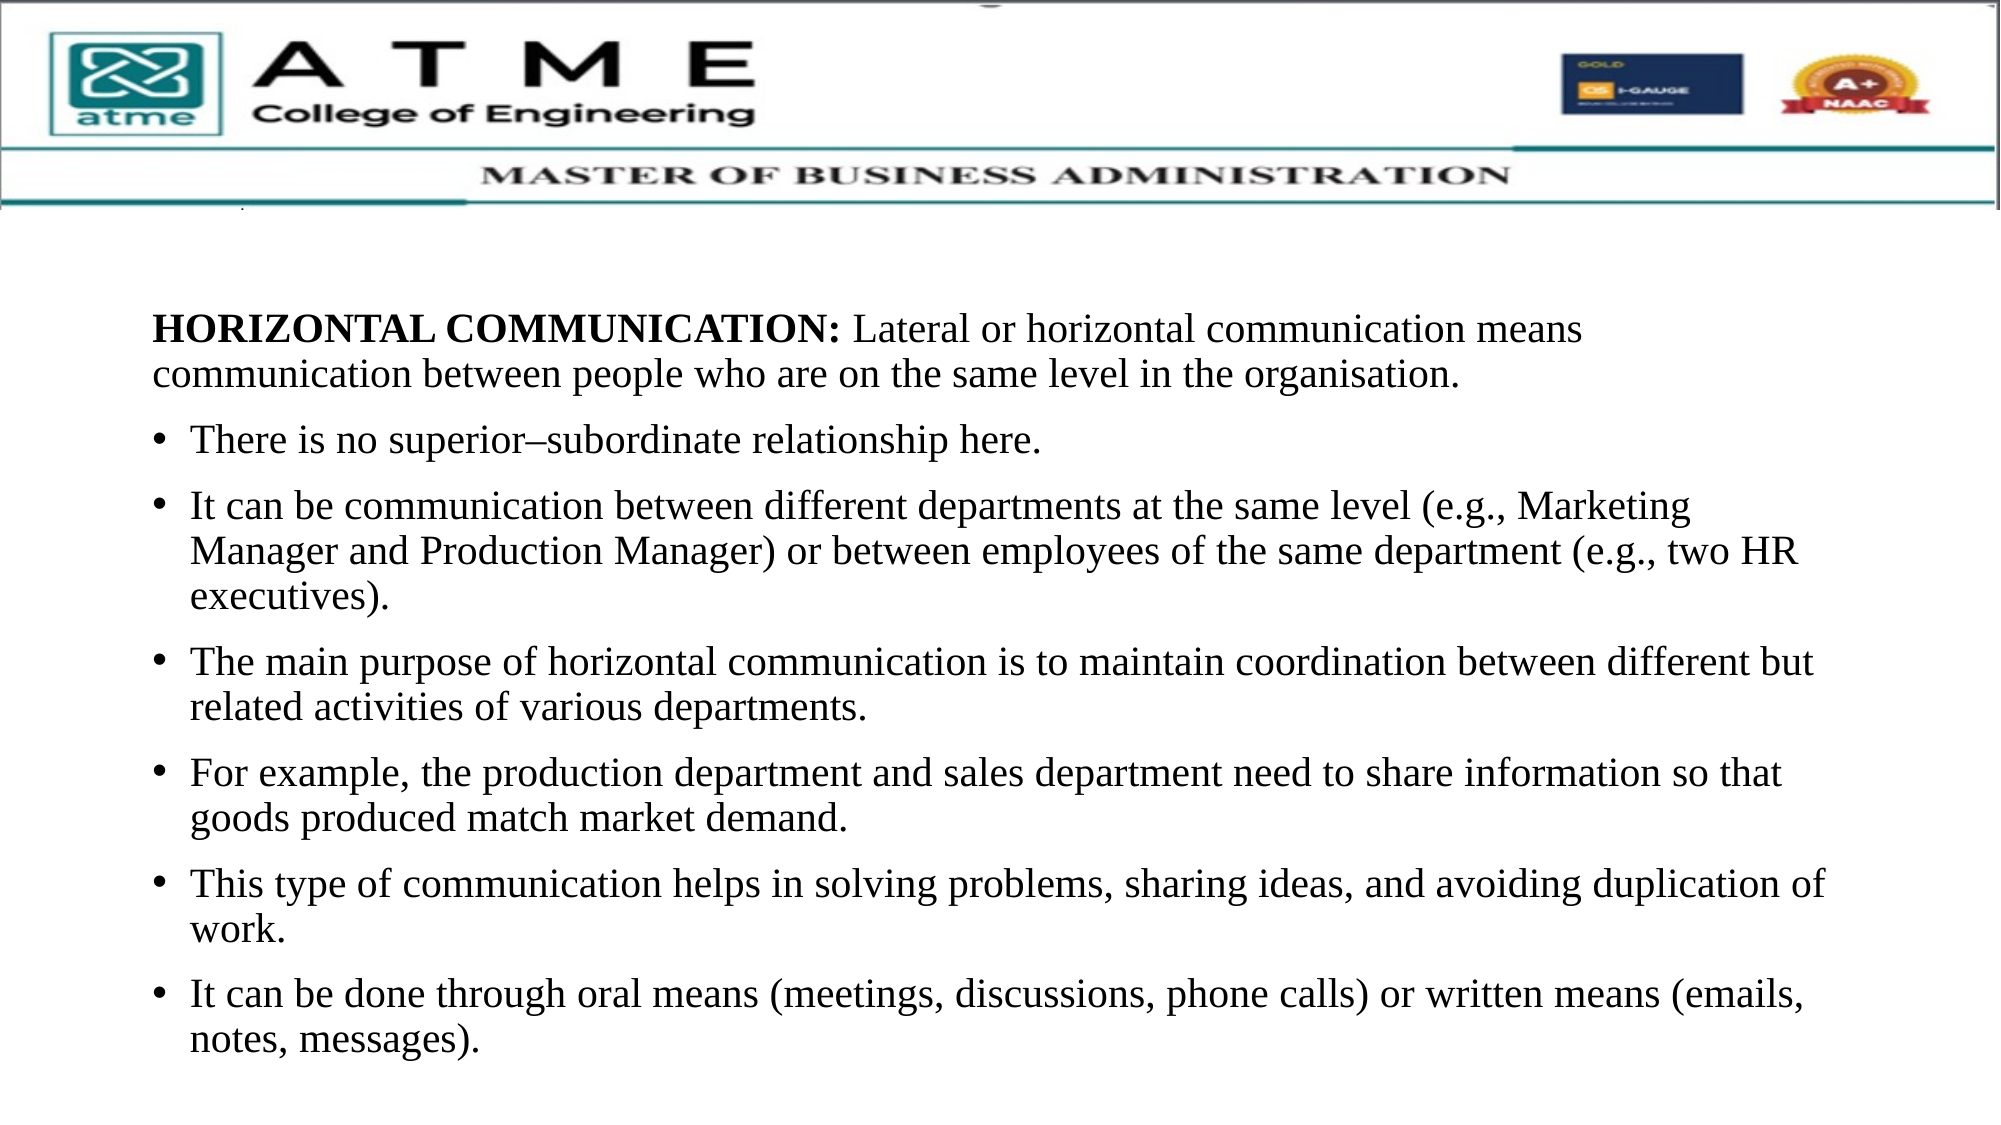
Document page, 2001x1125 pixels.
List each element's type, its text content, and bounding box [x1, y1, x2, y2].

list HORIZONTAL COMMUNICATION: Lateral or horizontal communication means communication between people who are on the same level in the organisation. There is no superior–subordinate relationship here. It can be communication between different departments at the same level (e.g., Marketing Manager and Production Manager) or between employees of the same department (e.g., two HR executives). The main purpose of horizontal communication is to maintain coordination between different but related activities of various departments. For example, the production department and sales department need to share information so that goods produced match market demand. This type of communication helps in solving problems, sharing ideas, and avoiding duplication of work. It can be done through oral means (meetings, discussions, phone calls) or written means (emails, notes, messages). [137, 299, 1863, 1014]
picture [0, 0, 2000, 210]
